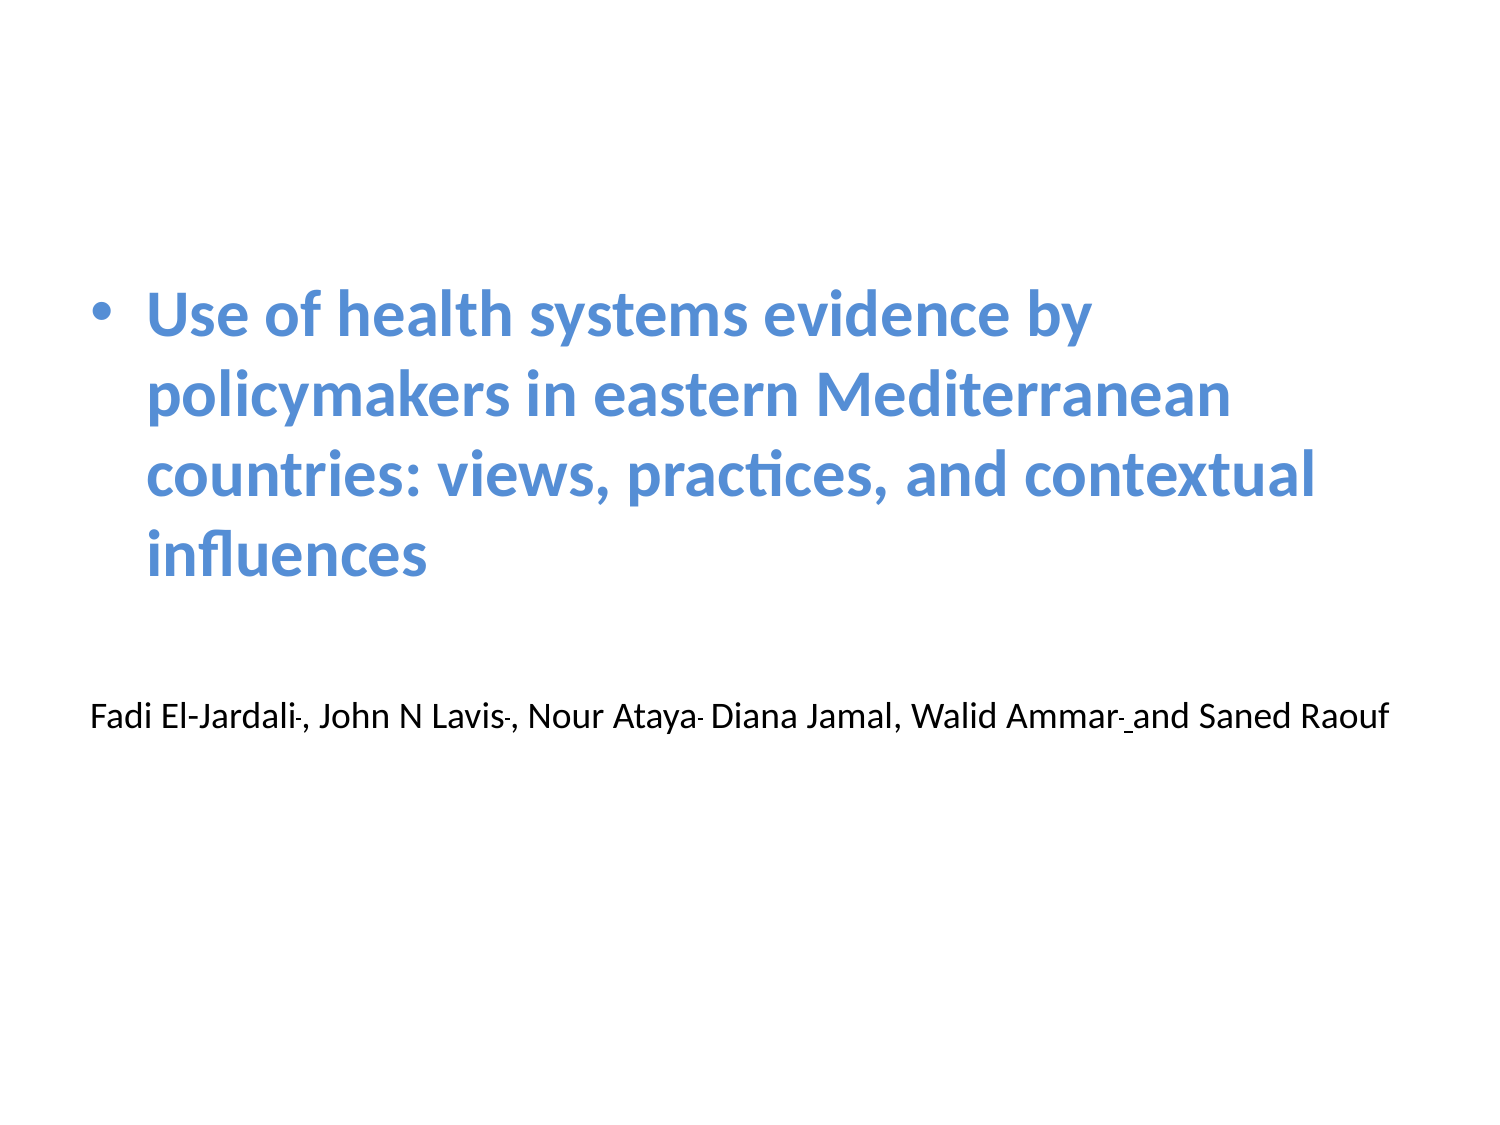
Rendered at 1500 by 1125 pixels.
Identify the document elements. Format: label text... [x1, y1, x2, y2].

list Use of health systems evidence by policymakers in eastern Mediterranean countries: views, practices, and contextual influences Fadi El-Jardali , John N Lavis , Nour Ataya Diana Jamal, Walid Ammar and Saned Raouf [75, 262, 1425, 1005]
